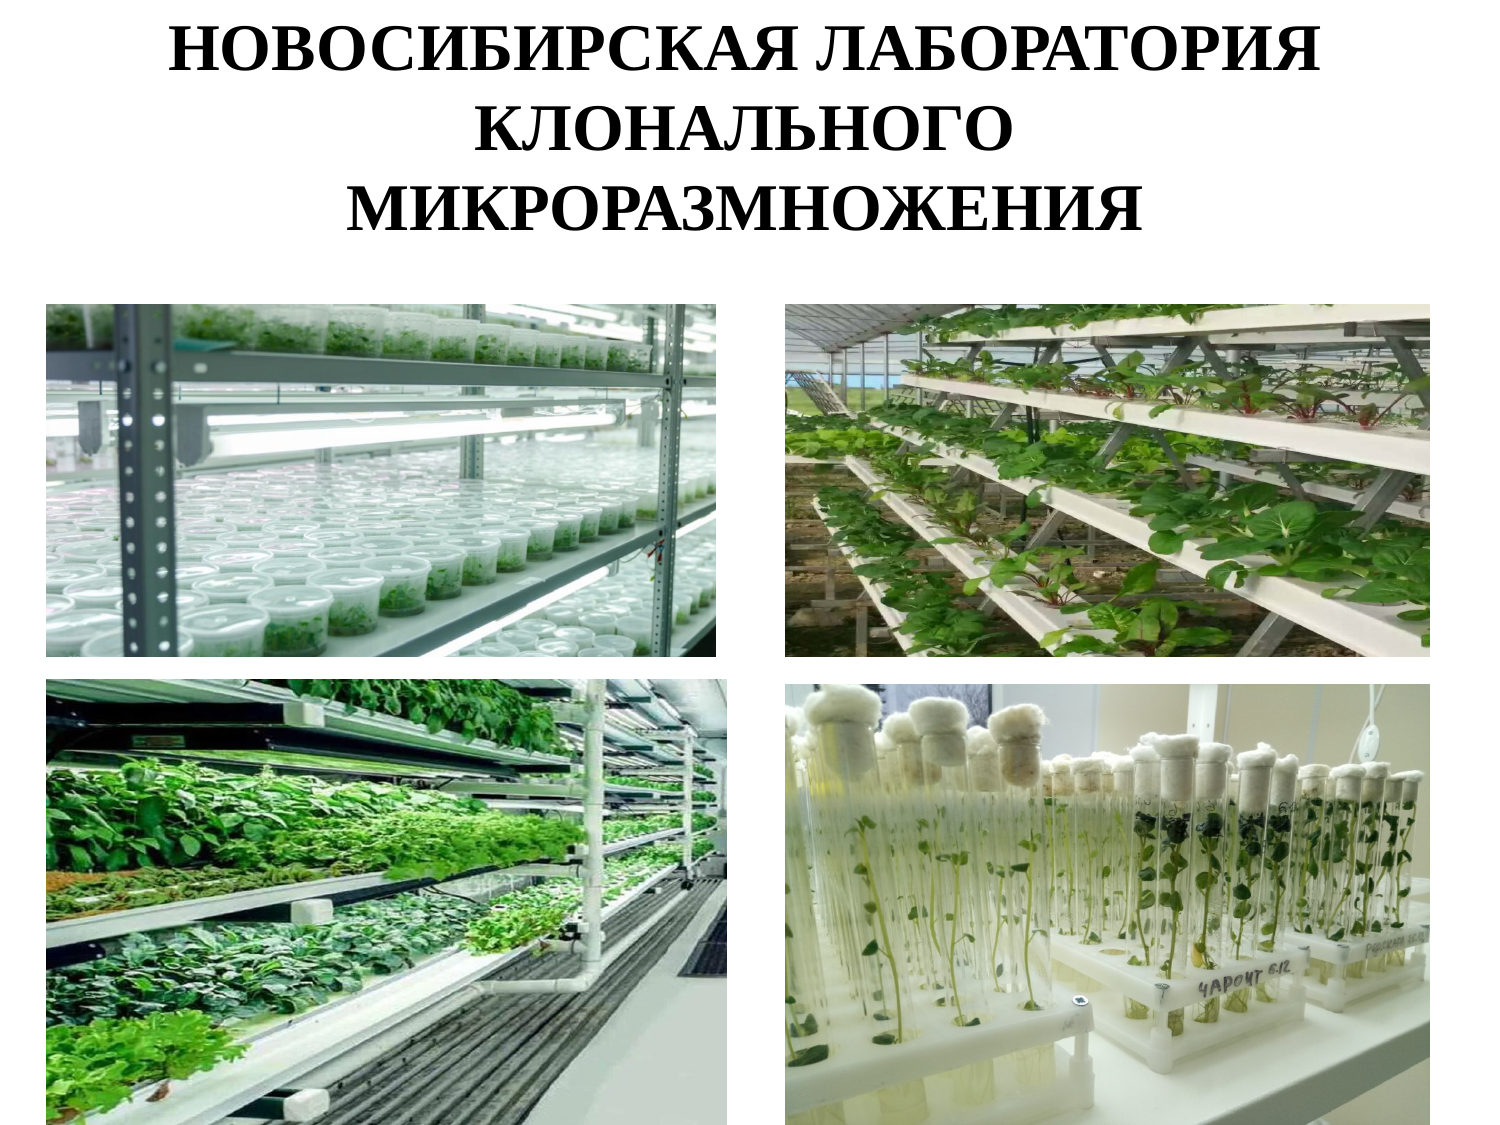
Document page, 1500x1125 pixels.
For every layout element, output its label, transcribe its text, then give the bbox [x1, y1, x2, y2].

picture [784, 684, 1430, 1125]
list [46, 304, 716, 657]
title Новосибирская лаборатория клонального микроразмножения [70, 70, 1421, 258]
picture [46, 679, 727, 1125]
picture [784, 304, 1430, 657]
